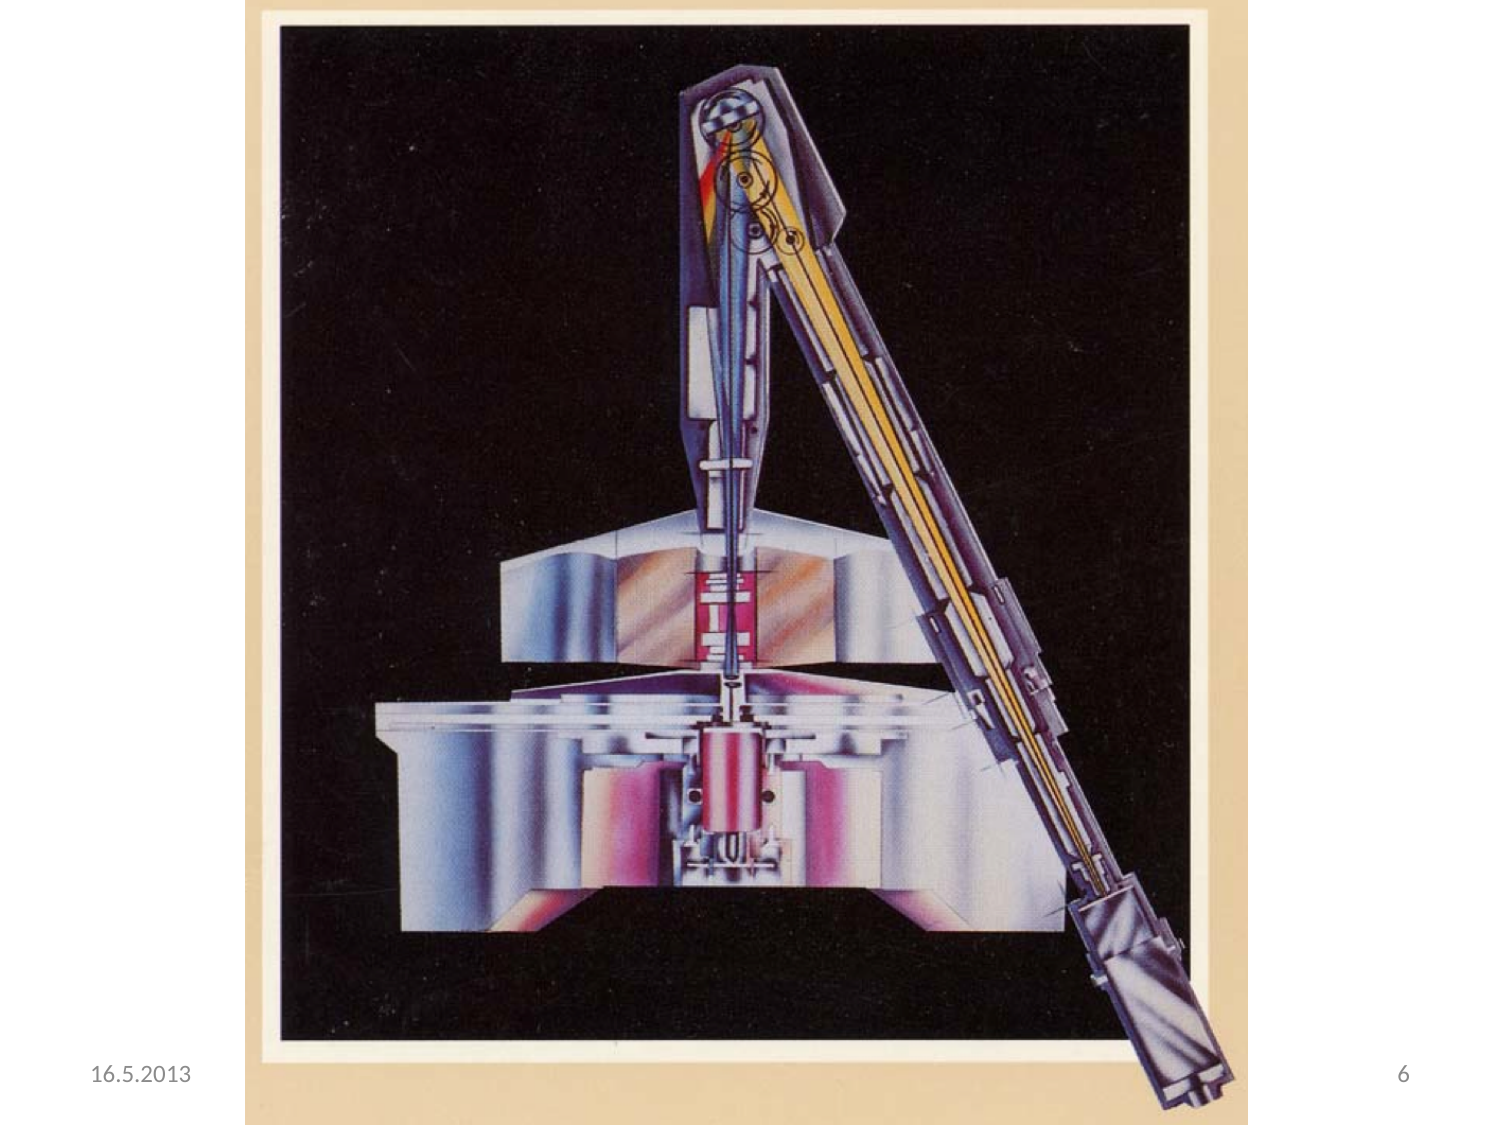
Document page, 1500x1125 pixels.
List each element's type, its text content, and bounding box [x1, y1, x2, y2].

slide_number 6 [1252, 1042, 1425, 1103]
picture [245, 0, 1248, 1125]
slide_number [75, 1042, 240, 1103]
